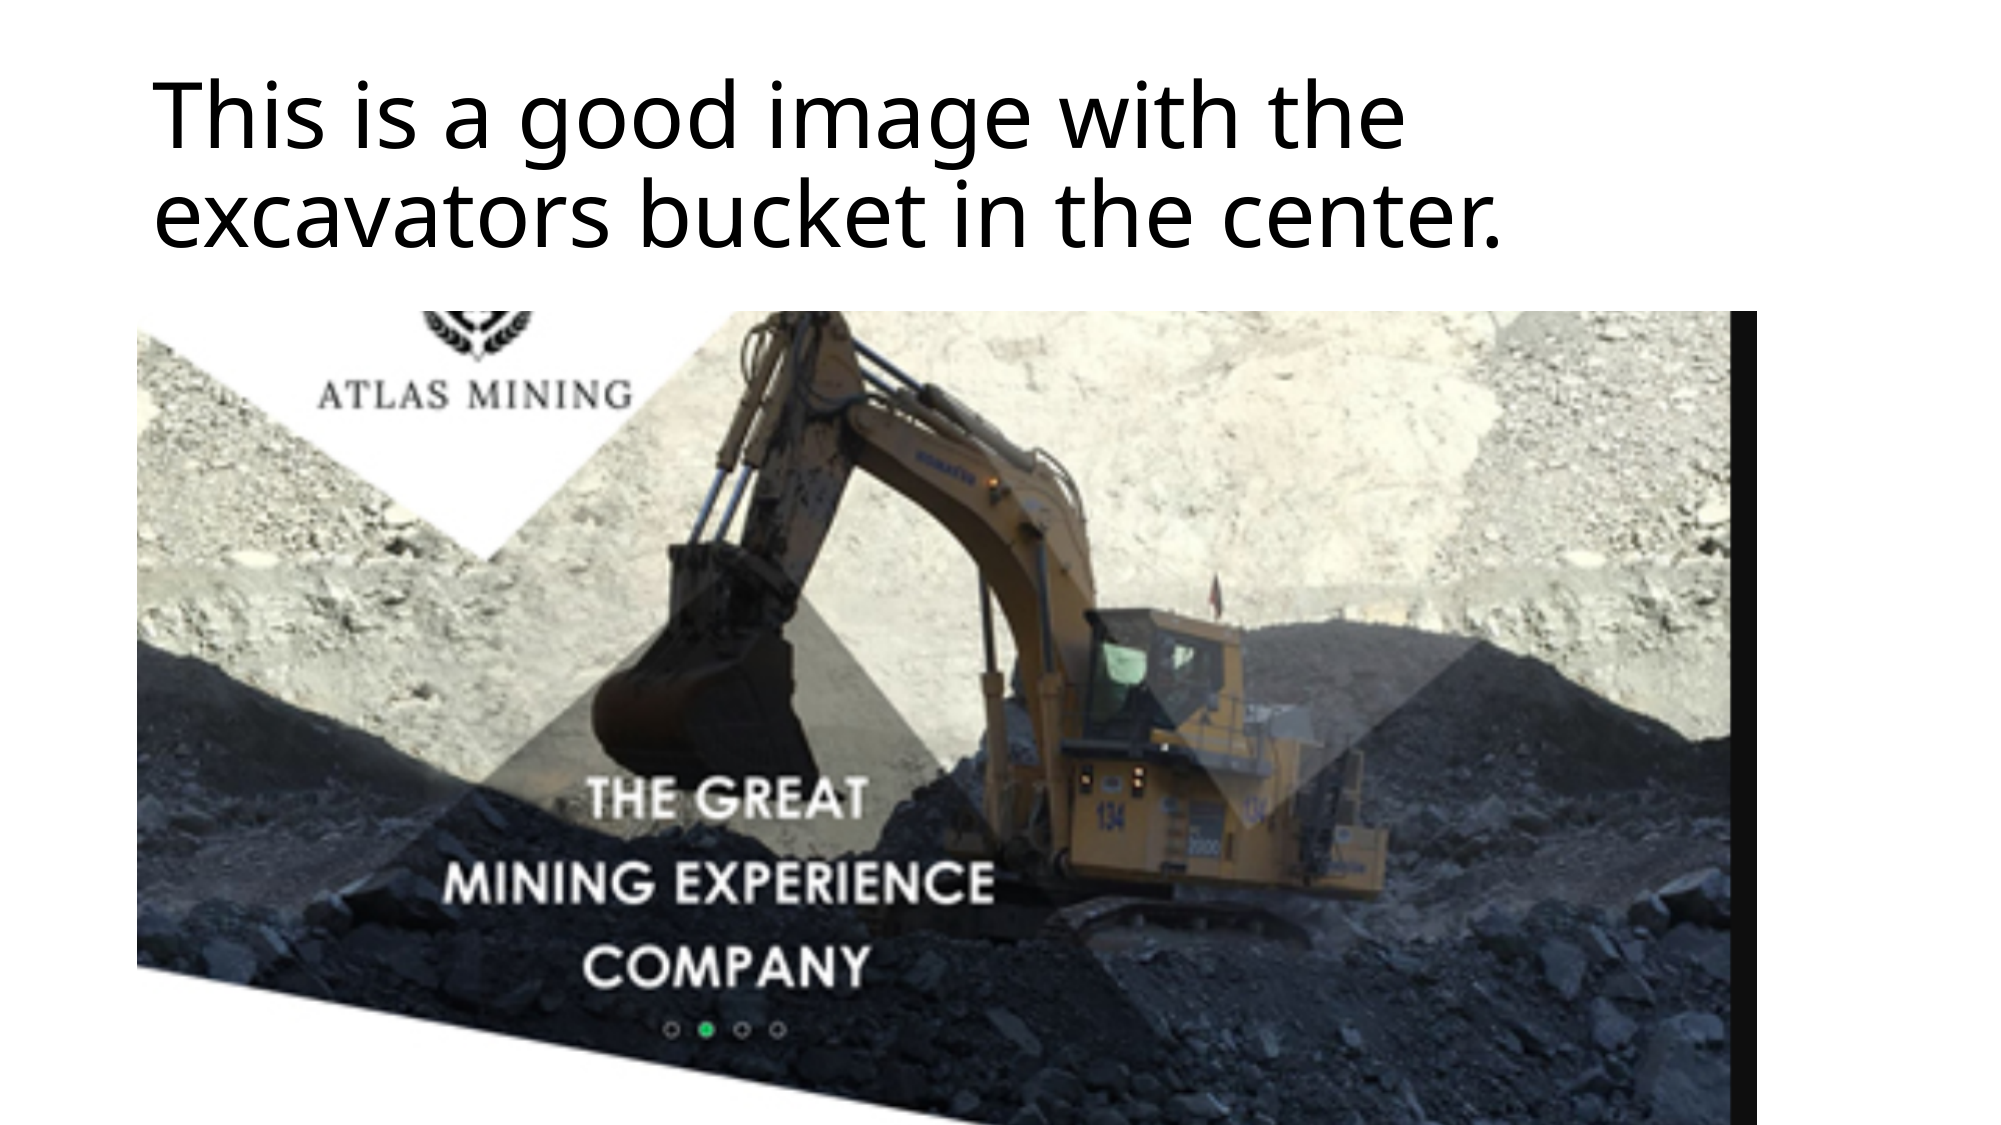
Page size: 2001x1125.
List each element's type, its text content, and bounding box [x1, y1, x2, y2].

title This is a good image with the excavators bucket in the center. [137, 59, 1863, 278]
picture [137, 311, 1757, 1125]
